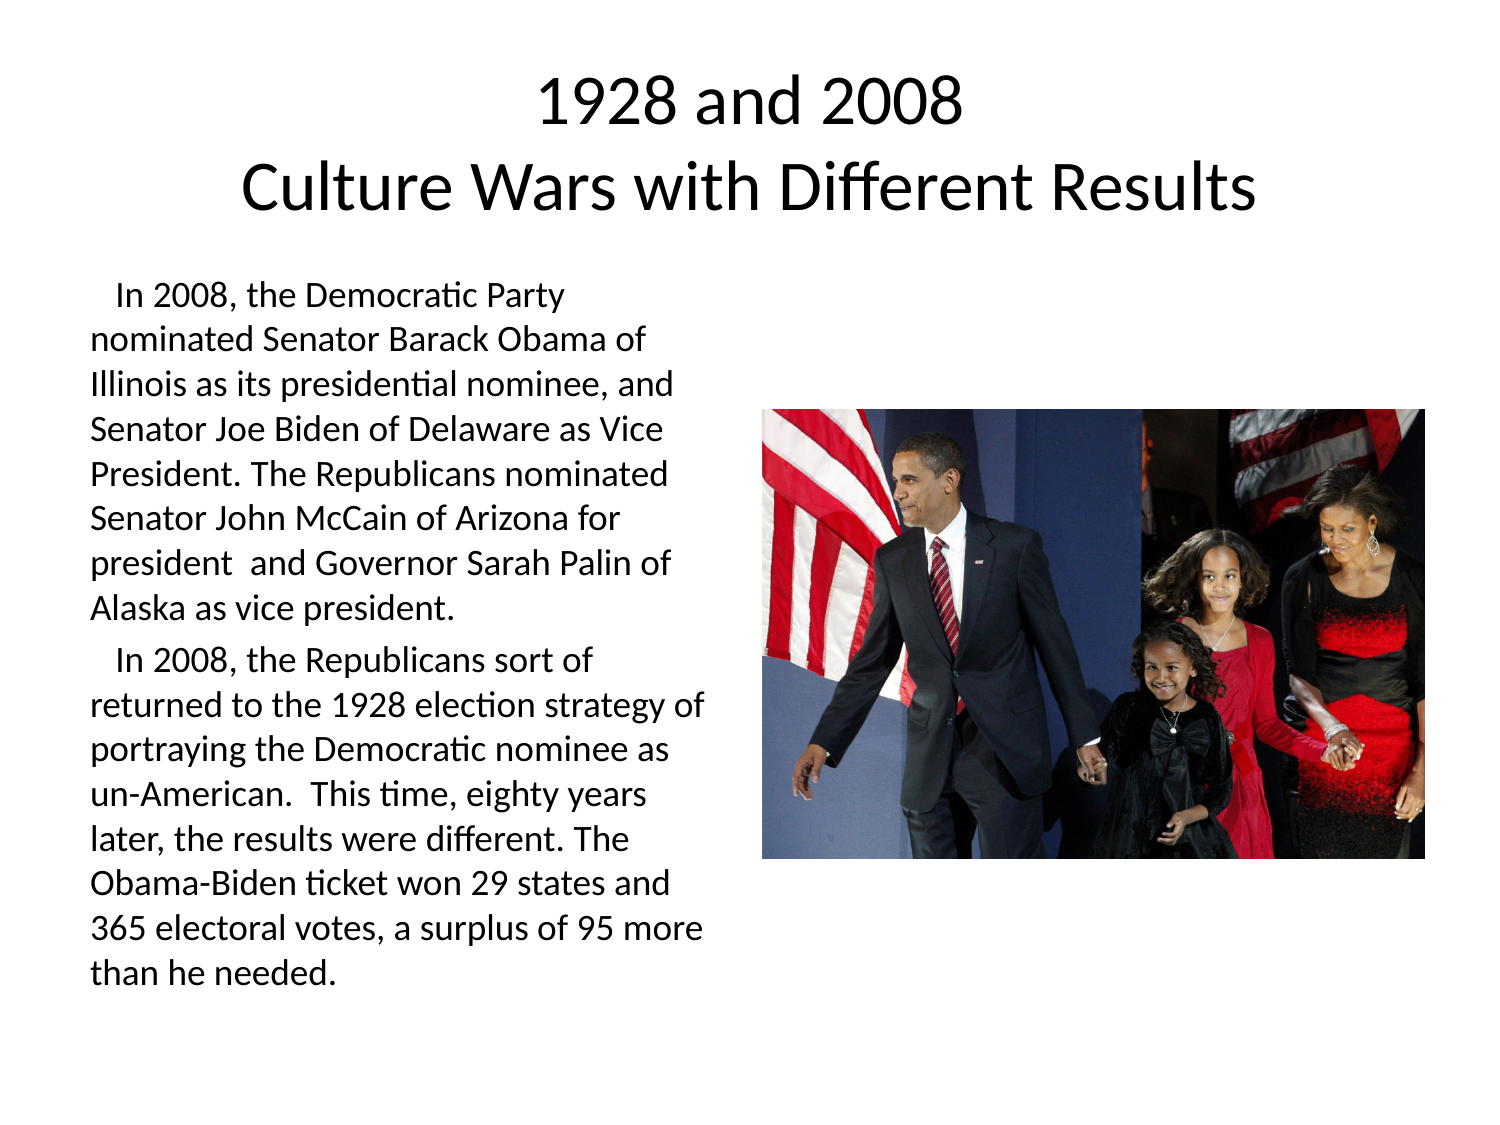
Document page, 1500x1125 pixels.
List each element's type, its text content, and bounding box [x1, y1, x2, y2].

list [762, 262, 1426, 1006]
title 1928 and 2008 Culture Wars with Different Results [75, 45, 1425, 233]
list In 2008, the Democratic Party nominated Senator Barack Obama of Illinois as its presidential nominee, and Senator Joe Biden of Delaware as Vice President. The Republicans nominated Senator John McCain of Arizona for president and Governor Sarah Palin of Alaska as vice president. In 2008, the Republicans sort of returned to the 1928 election strategy of portraying the Democratic nominee as un-American. This time, eighty years later, the results were different. The Obama-Biden ticket won 29 states and 365 electoral votes, a surplus of 95 more than he needed. [75, 262, 738, 1005]
